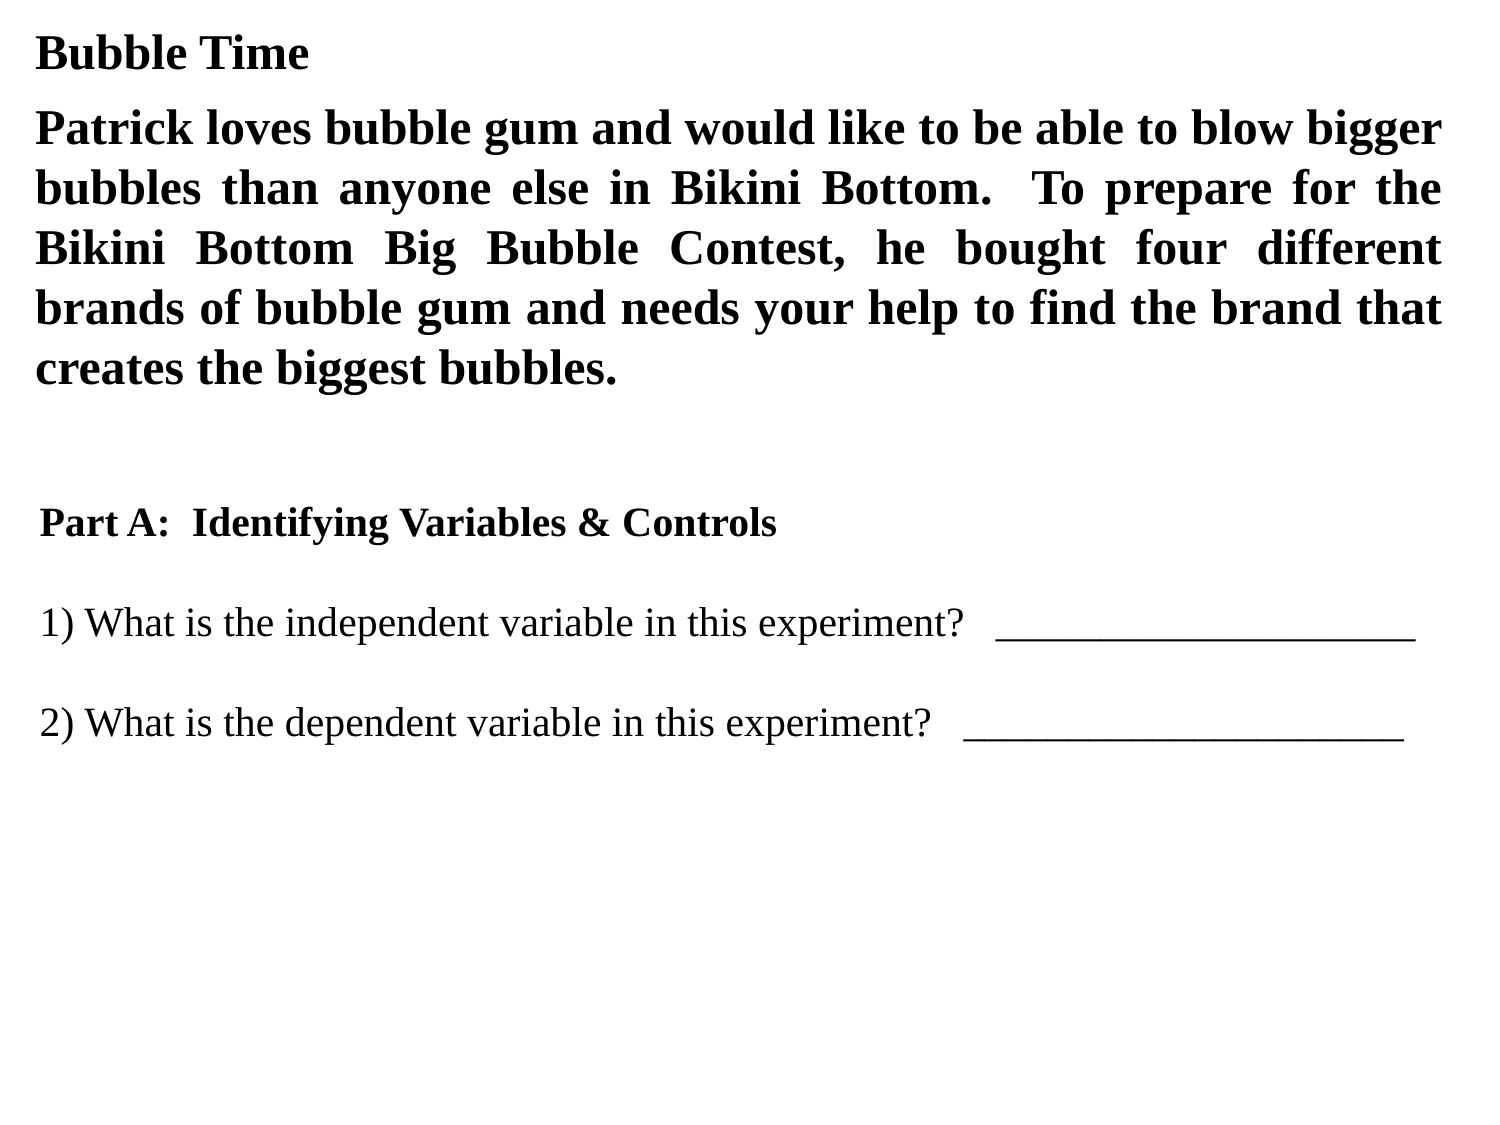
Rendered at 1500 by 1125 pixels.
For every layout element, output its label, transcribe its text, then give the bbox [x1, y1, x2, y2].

text_box Bubble Time Patrick loves bubble gum and would like to be able to blow bigger bubbles than anyone else in Bikini Bottom. To prepare for the Bikini Bottom Big Bubble Contest, he bought four different brands of bubble gum and needs your help to find the brand that creates the biggest bubbles. [20, 12, 1458, 533]
text_box Part A: Identifying Variables & Controls 1) What is the independent variable in this experiment? ____________________ 2) What is the dependent variable in this experiment? _____________________ [24, 487, 1463, 803]
